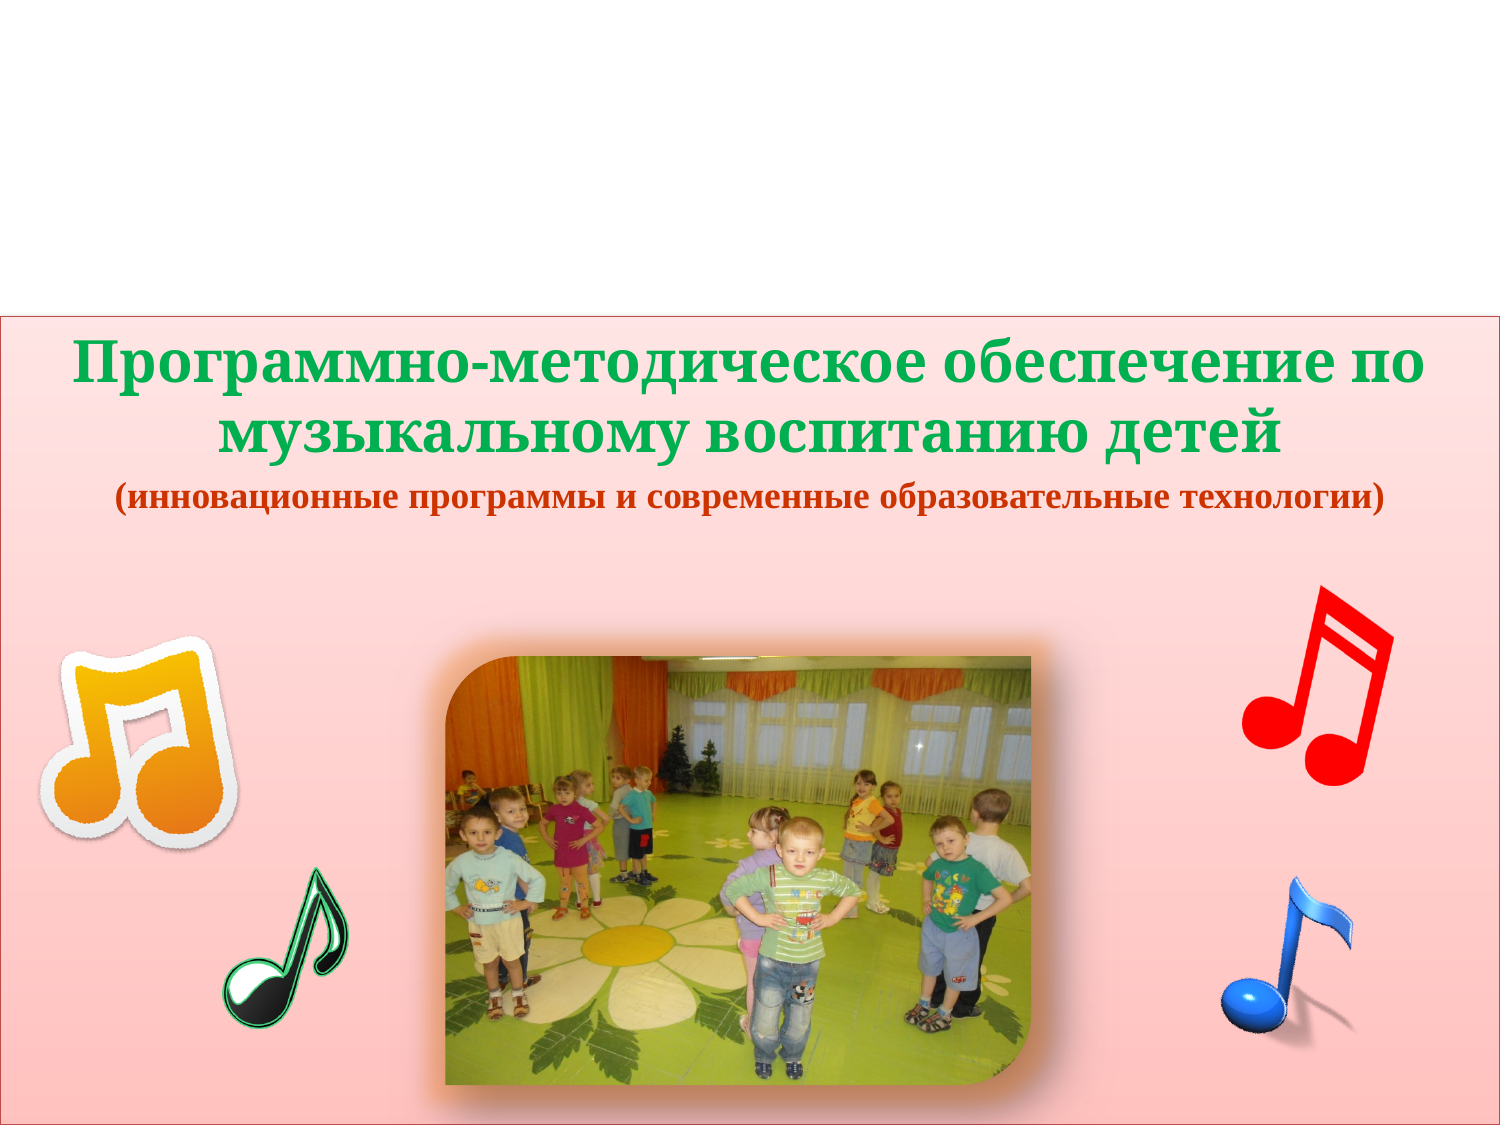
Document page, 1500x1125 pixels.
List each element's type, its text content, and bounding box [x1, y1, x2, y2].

picture [222, 866, 349, 1029]
picture [1166, 838, 1415, 1086]
picture [445, 655, 1032, 1086]
subtitle Программно-методическое обеспечение по музыкальному воспитанию детей (инновационные программы и современные образовательные технологии) [0, 316, 1500, 1125]
picture [1241, 585, 1394, 786]
picture [0, 622, 261, 882]
